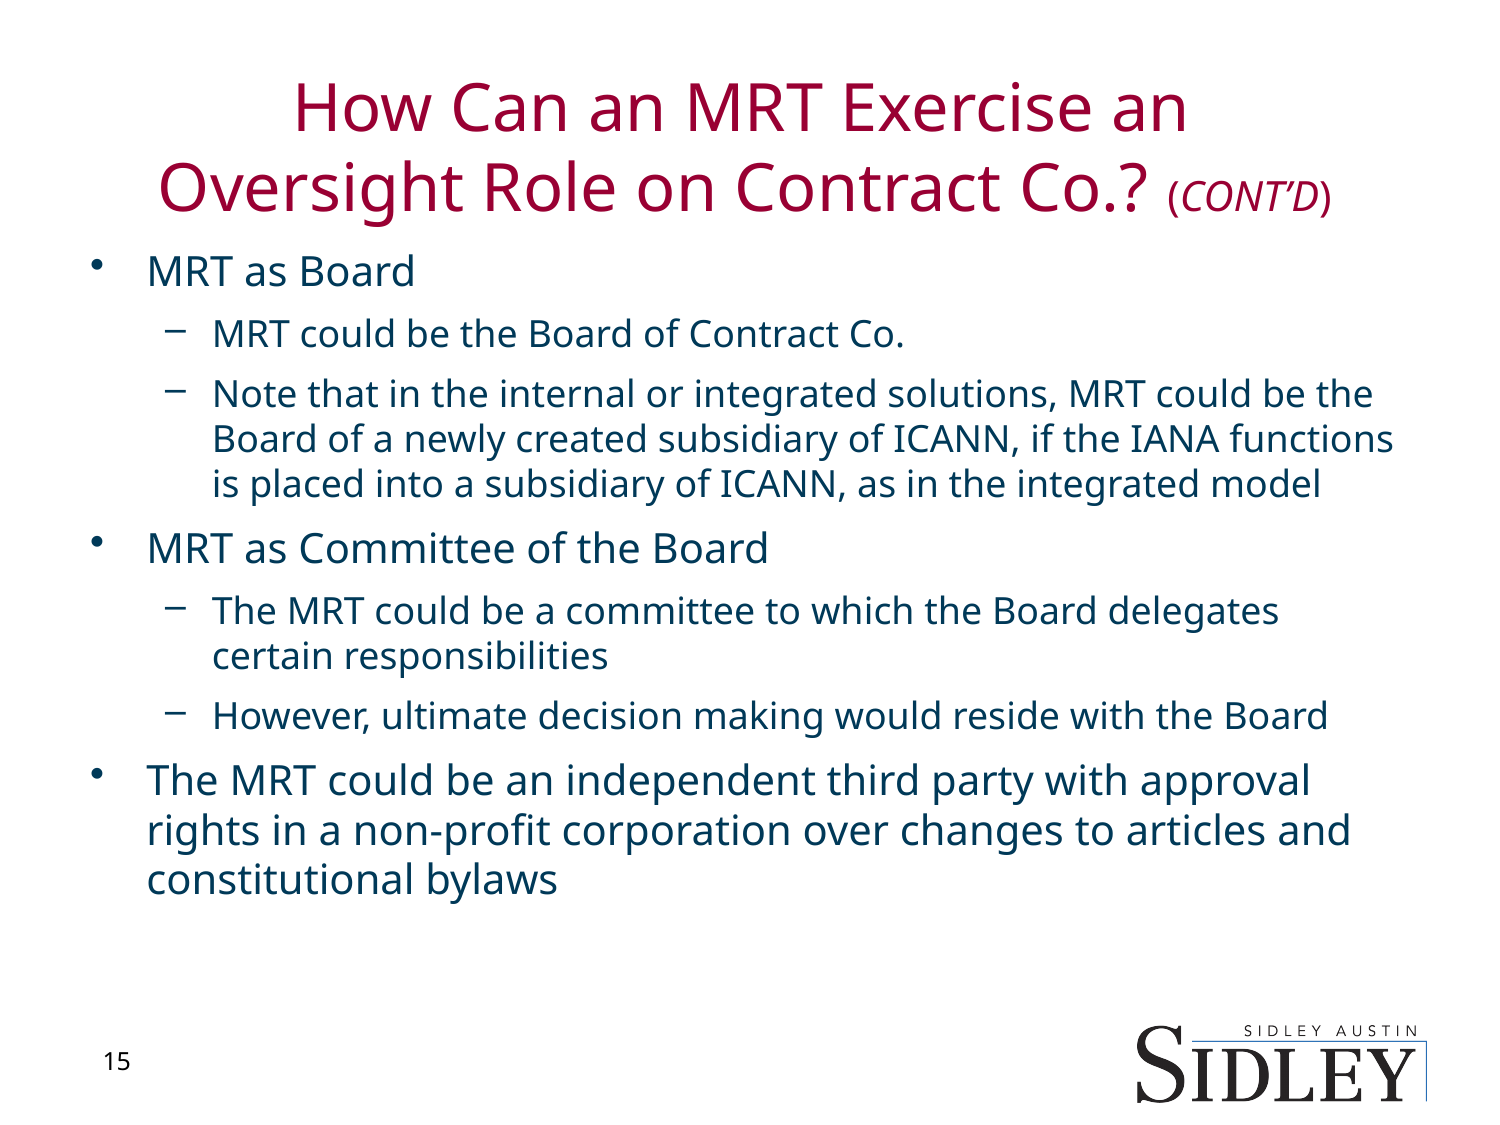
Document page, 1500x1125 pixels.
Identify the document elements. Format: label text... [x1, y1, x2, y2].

list MRT as Board MRT could be the Board of Contract Co. Note that in the internal or integrated solutions, MRT could be the Board of a newly created subsidiary of ICANN, if the IANA functions is placed into a subsidiary of ICANN, as in the integrated model MRT as Committee of the Board The MRT could be a committee to which the Board delegates certain responsibilities However, ultimate decision making would reside with the Board The MRT could be an independent third party with approval rights in a non-profit corporation over changes to articles and constitutional bylaws [74, 237, 1418, 938]
slide_number 15 [87, 1037, 401, 1098]
title How Can an MRT Exercise an Oversight Role on Contract Co.? (CONT’D) [82, 24, 1418, 237]
picture [1137, 1025, 1427, 1103]
